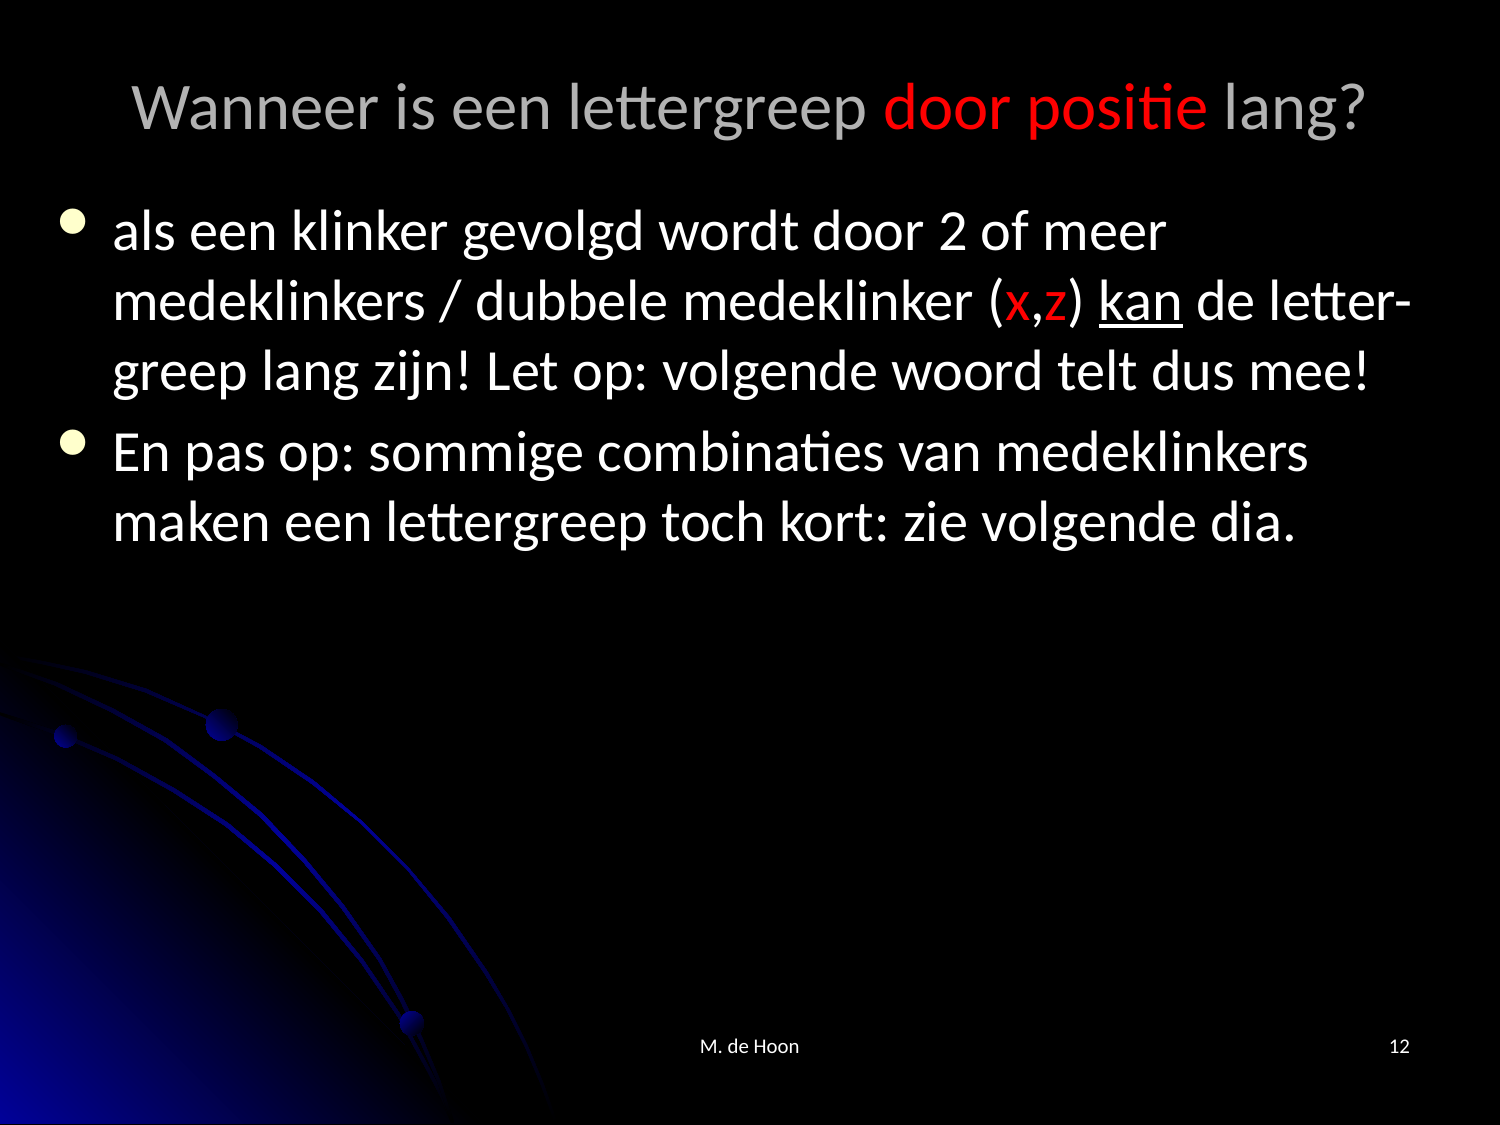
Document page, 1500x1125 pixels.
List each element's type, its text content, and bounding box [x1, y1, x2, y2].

footer M. de Hoon [512, 1024, 988, 1101]
title Wanneer is een lettergreep door positie lang? [40, 45, 1460, 162]
list als een klinker gevolgd wordt door 2 of meer medeklinkers / dubbele medeklinker (x,z) kan de letter-greep lang zijn! Let op: volgende woord telt dus mee! En pas op: sommige combinaties van medeklinkers maken een lettergreep toch kort: zie volgende dia. [40, 184, 1483, 882]
slide_number 12 [1074, 1024, 1426, 1101]
